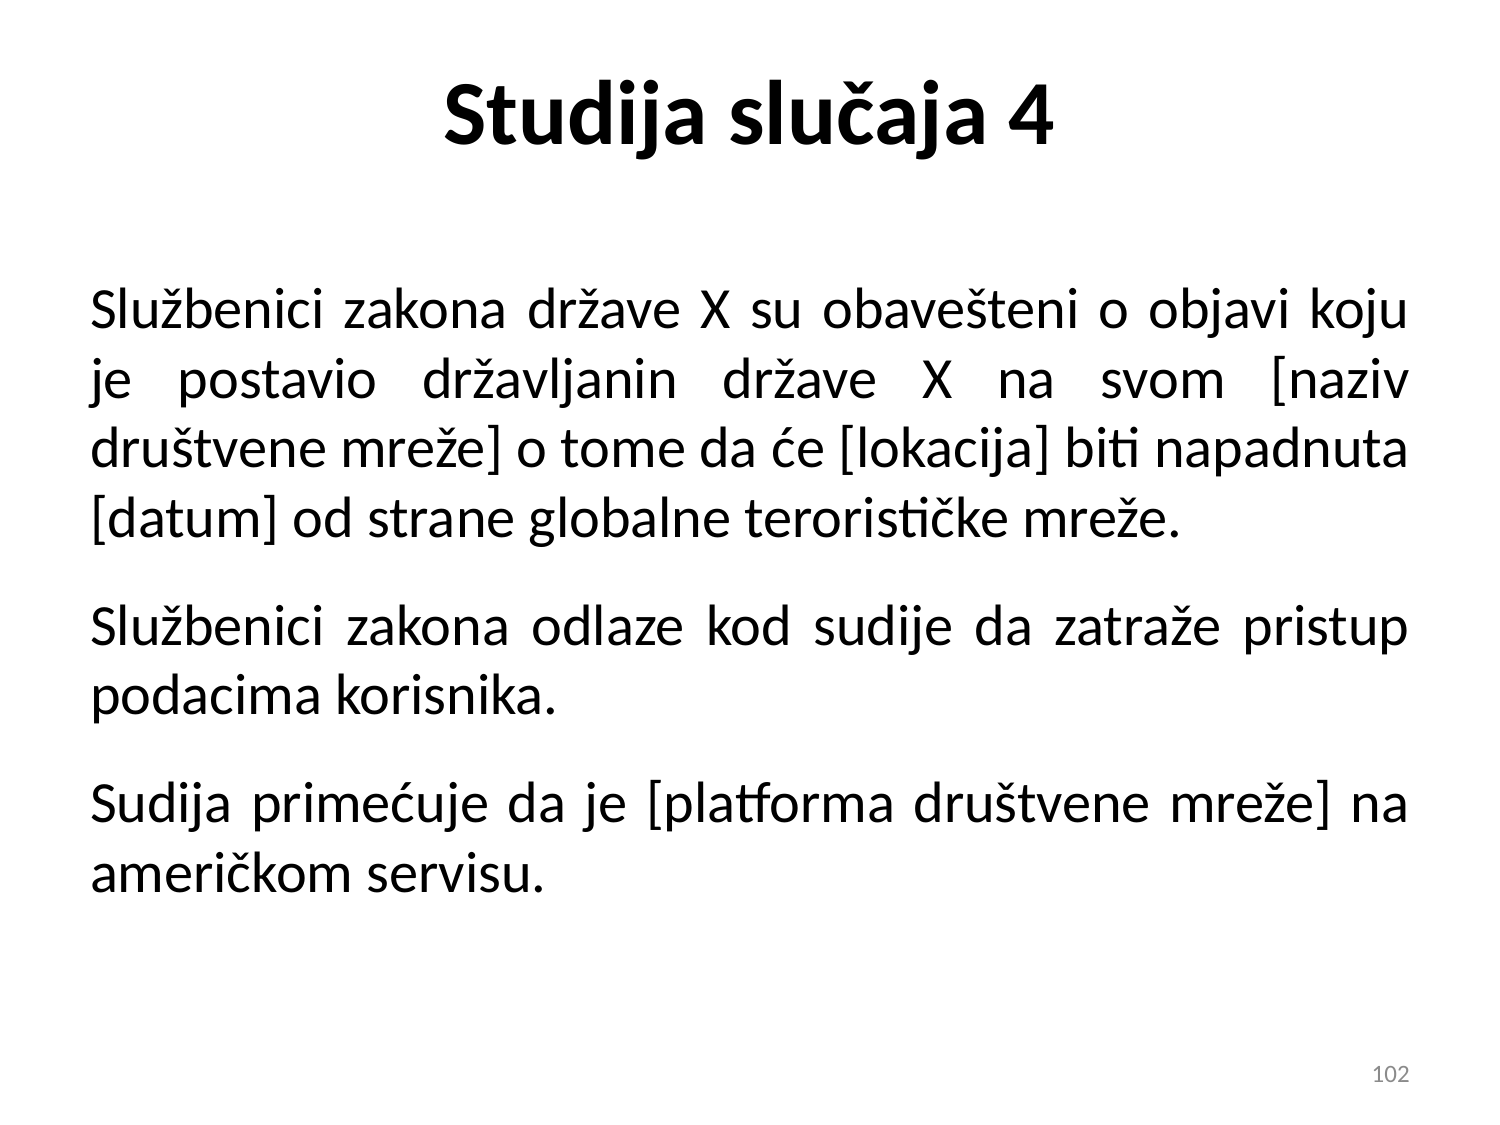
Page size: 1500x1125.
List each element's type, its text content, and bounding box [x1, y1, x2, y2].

list Službenici zakona države X su obavešteni o objavi koju je postavio državljanin države X na svom [naziv društvene mreže] o tome da će [lokacija] biti napadnuta [datum] od strane globalne terorističke mreže. Službenici zakona odlaze kod sudije da zatraže pristup podacima korisnika. Sudija primećuje da je [platforma društvene mreže] na američkom servisu. [75, 262, 1425, 1022]
slide_number 102 [1074, 1042, 1425, 1103]
title Studija slučaja 4 [75, 45, 1425, 233]
